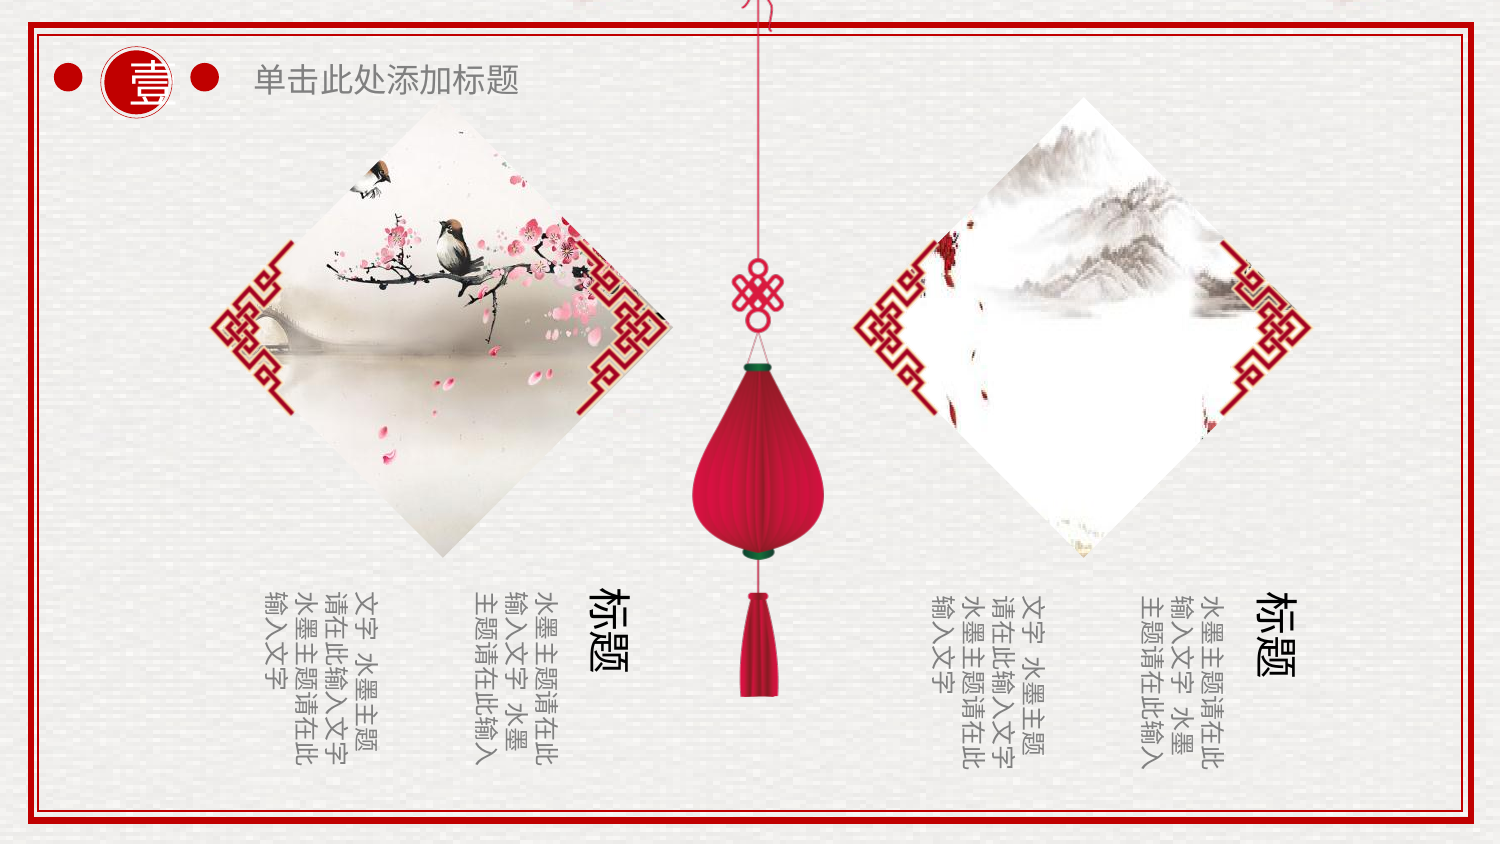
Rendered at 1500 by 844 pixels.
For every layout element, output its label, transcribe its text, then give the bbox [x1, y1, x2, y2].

text_box 水墨主题请在此 输入文字 水墨 主题请在此输入 文字 水墨主题 请在此输入文字 水墨主题请在此 输入文字 [236, 576, 570, 776]
text_box 标题 [1228, 576, 1312, 681]
text_box 水墨主题请在此 输入文字 水墨 主题请在此输入 文字 水墨主题 请在此输入文字 水墨主题请在此 输入文字 [902, 580, 1237, 781]
picture [0, 0, 1500, 844]
text_box 标题 [561, 572, 637, 676]
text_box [880, 97, 1341, 558]
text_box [182, 97, 637, 558]
